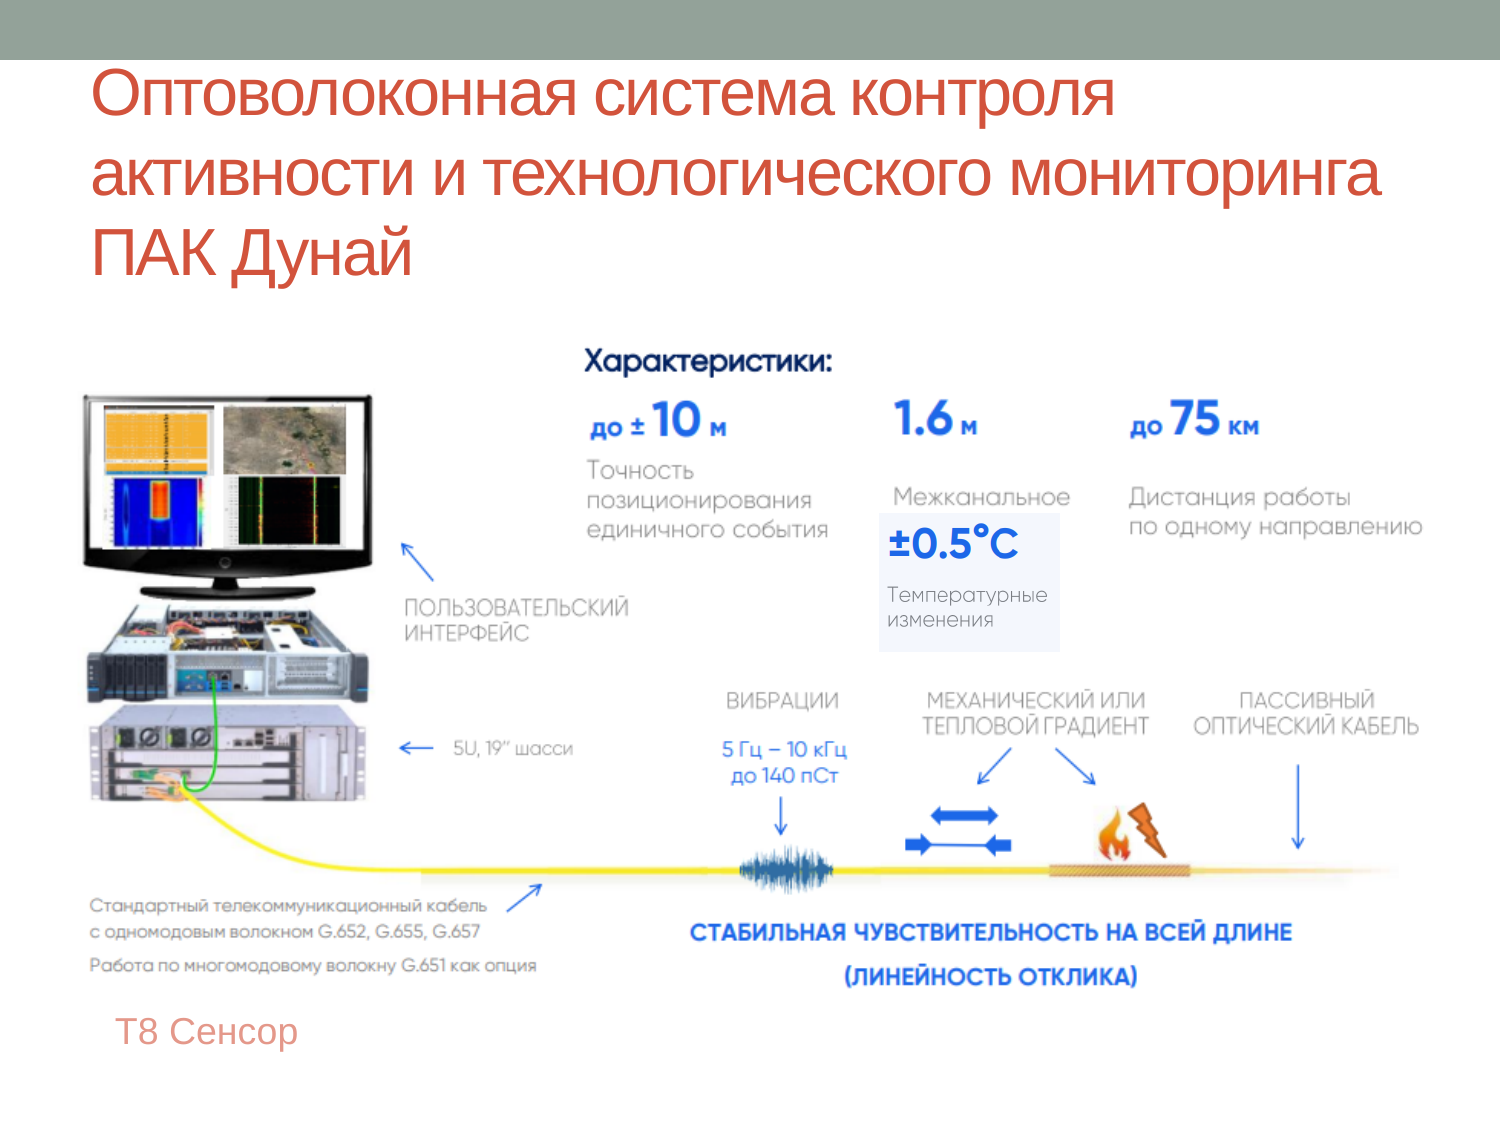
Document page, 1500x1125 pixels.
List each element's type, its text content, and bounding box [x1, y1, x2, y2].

picture [879, 513, 1060, 652]
text_box Т8 Сенсор [100, 999, 443, 1060]
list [74, 334, 1426, 990]
title Оптоволоконная система контроля активности и технологического мониторинга ПАК Дунай [75, 87, 1425, 250]
